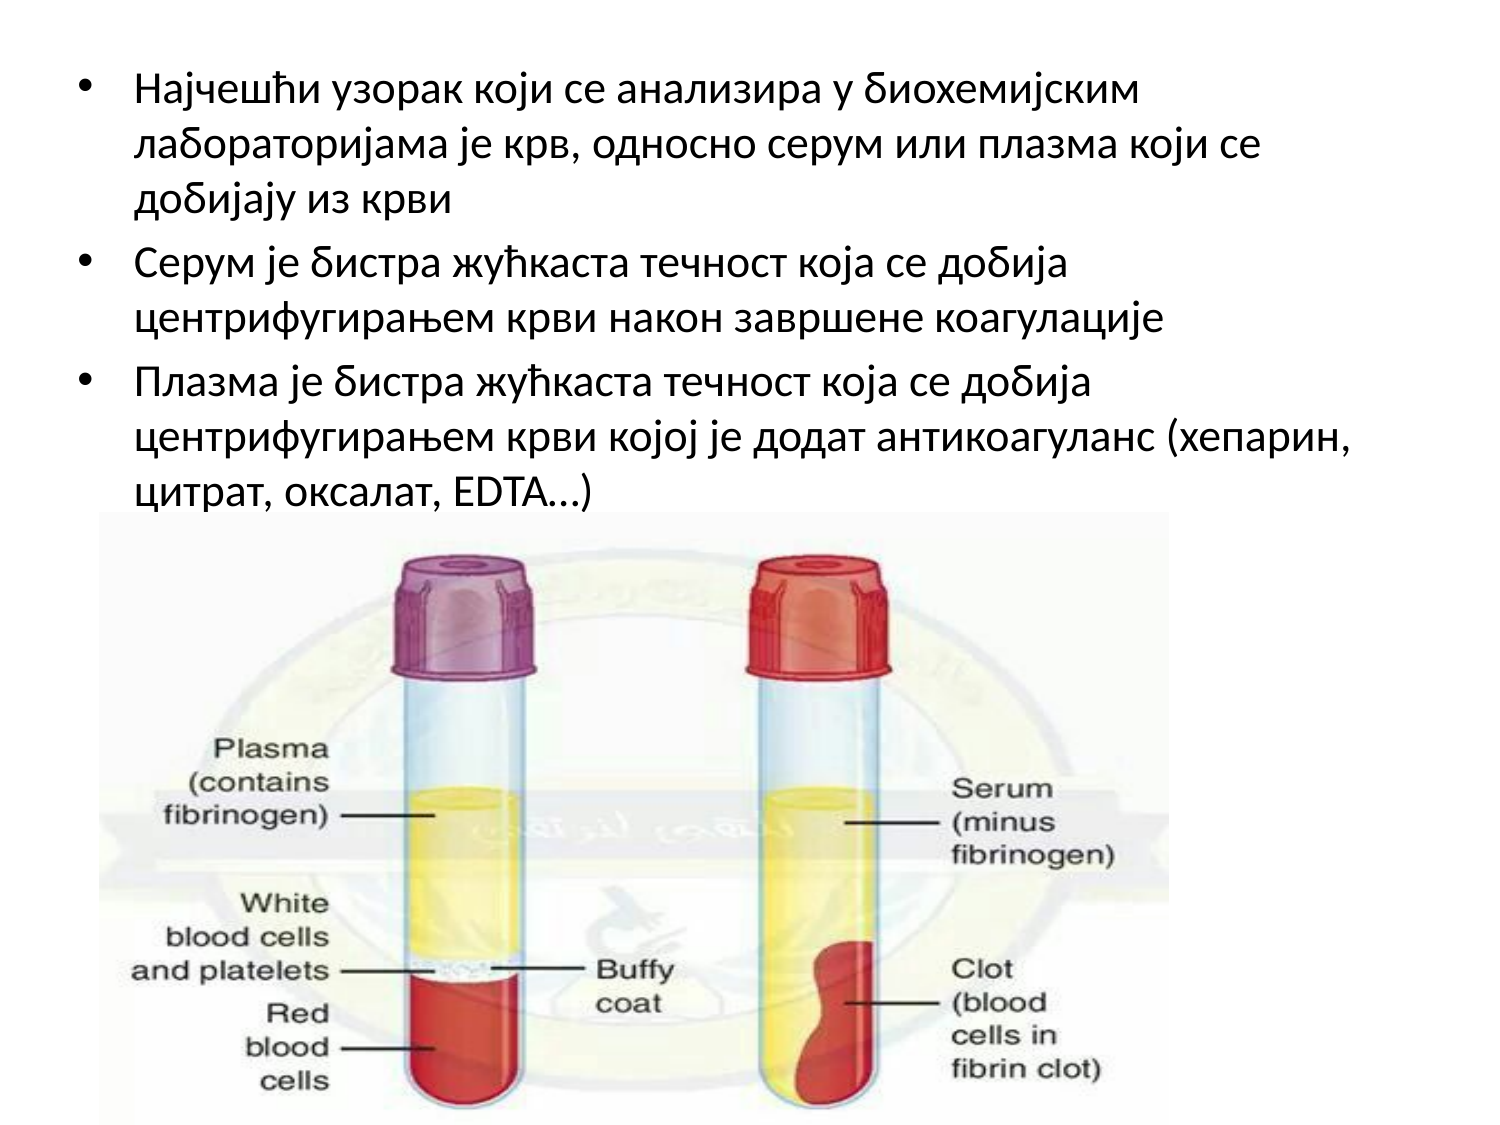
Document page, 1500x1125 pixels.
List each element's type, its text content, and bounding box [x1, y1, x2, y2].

picture [99, 512, 1169, 1125]
list Најчешћи узорак који се анализира у биохемијским лабораторијама је крв, односно серум или плазма који се добијају из крви Серум је бистра жућкаста течност која се добија центрифугирањем крви након завршене коагулације Плазма је бистра жућкаста течност која се добија центрифугирањем крви којој је додат антикоагуланс (хепарин, цитрат, оксалат, EDTA…) [62, 50, 1425, 475]
